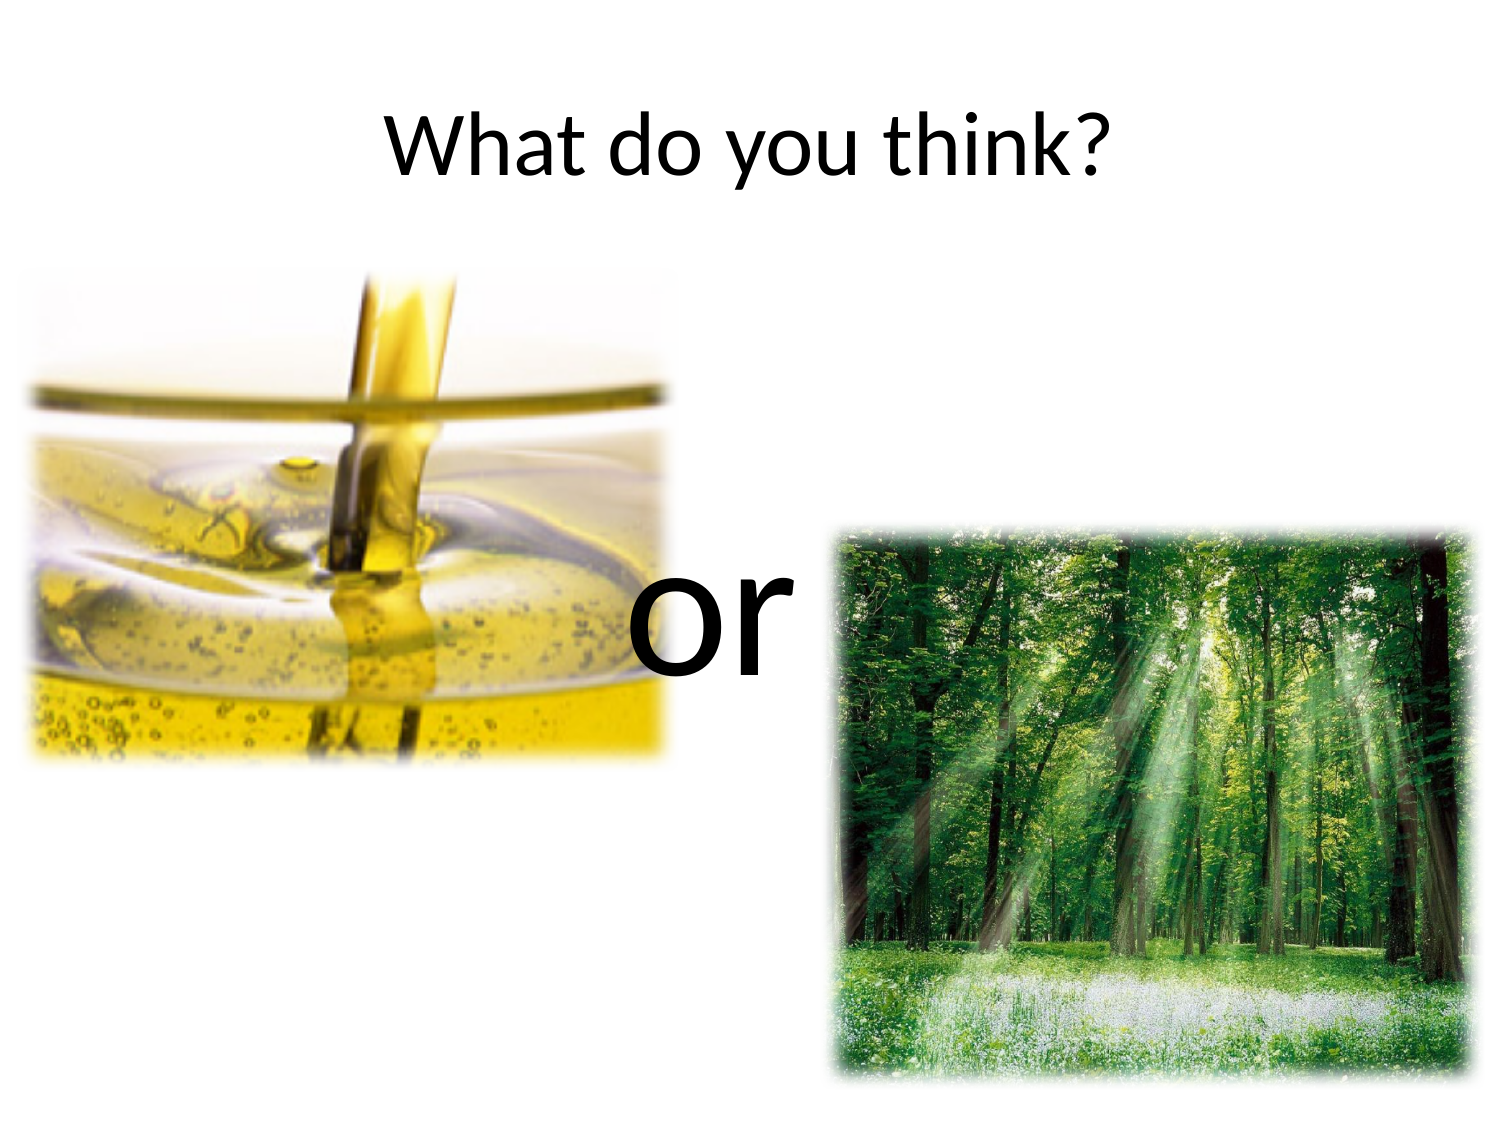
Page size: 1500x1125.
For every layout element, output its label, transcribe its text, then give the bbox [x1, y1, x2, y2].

picture [820, 519, 1485, 1090]
text_box or [684, 467, 897, 723]
title What do you think? [75, 45, 1425, 233]
picture [17, 266, 679, 774]
